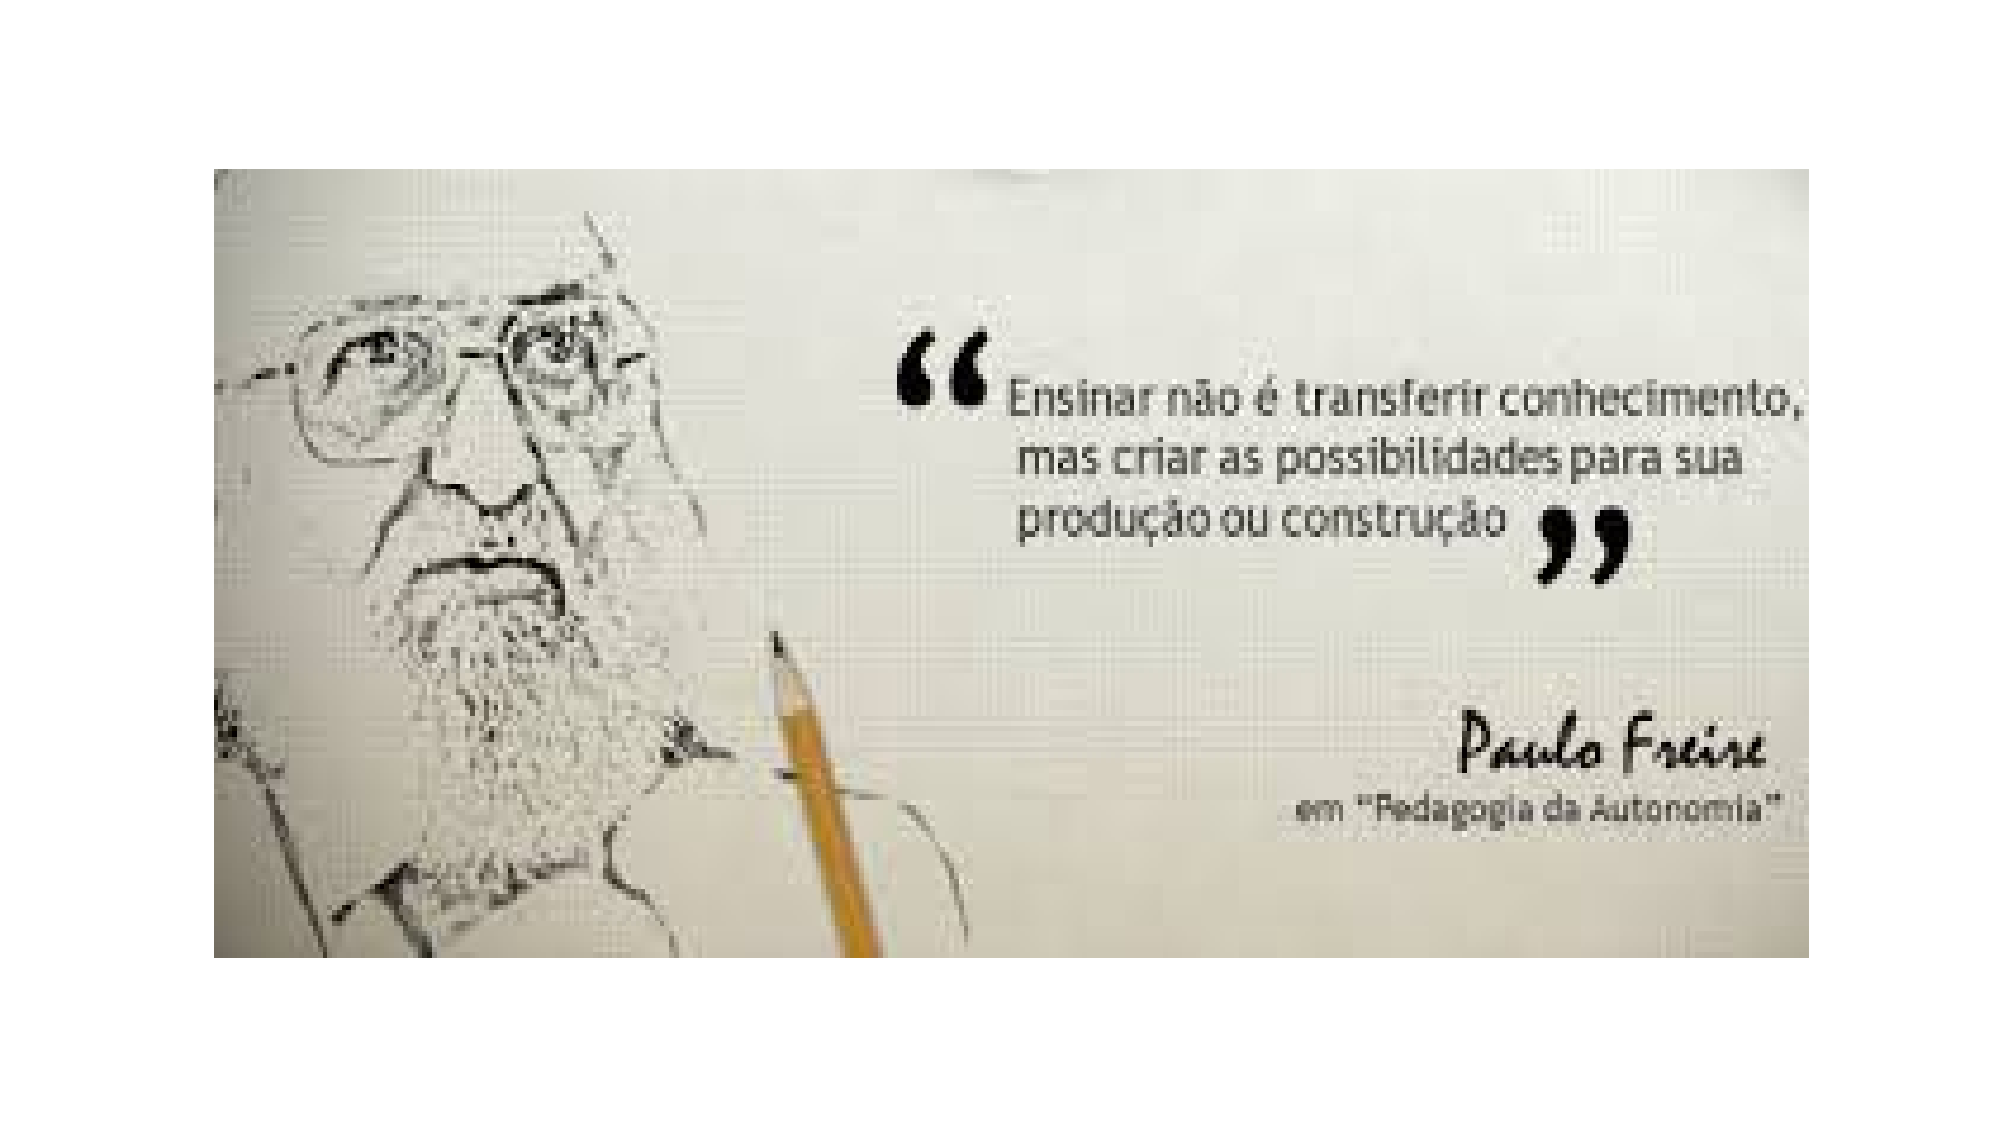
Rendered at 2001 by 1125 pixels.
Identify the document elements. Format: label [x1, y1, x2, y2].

picture [214, 169, 1809, 958]
